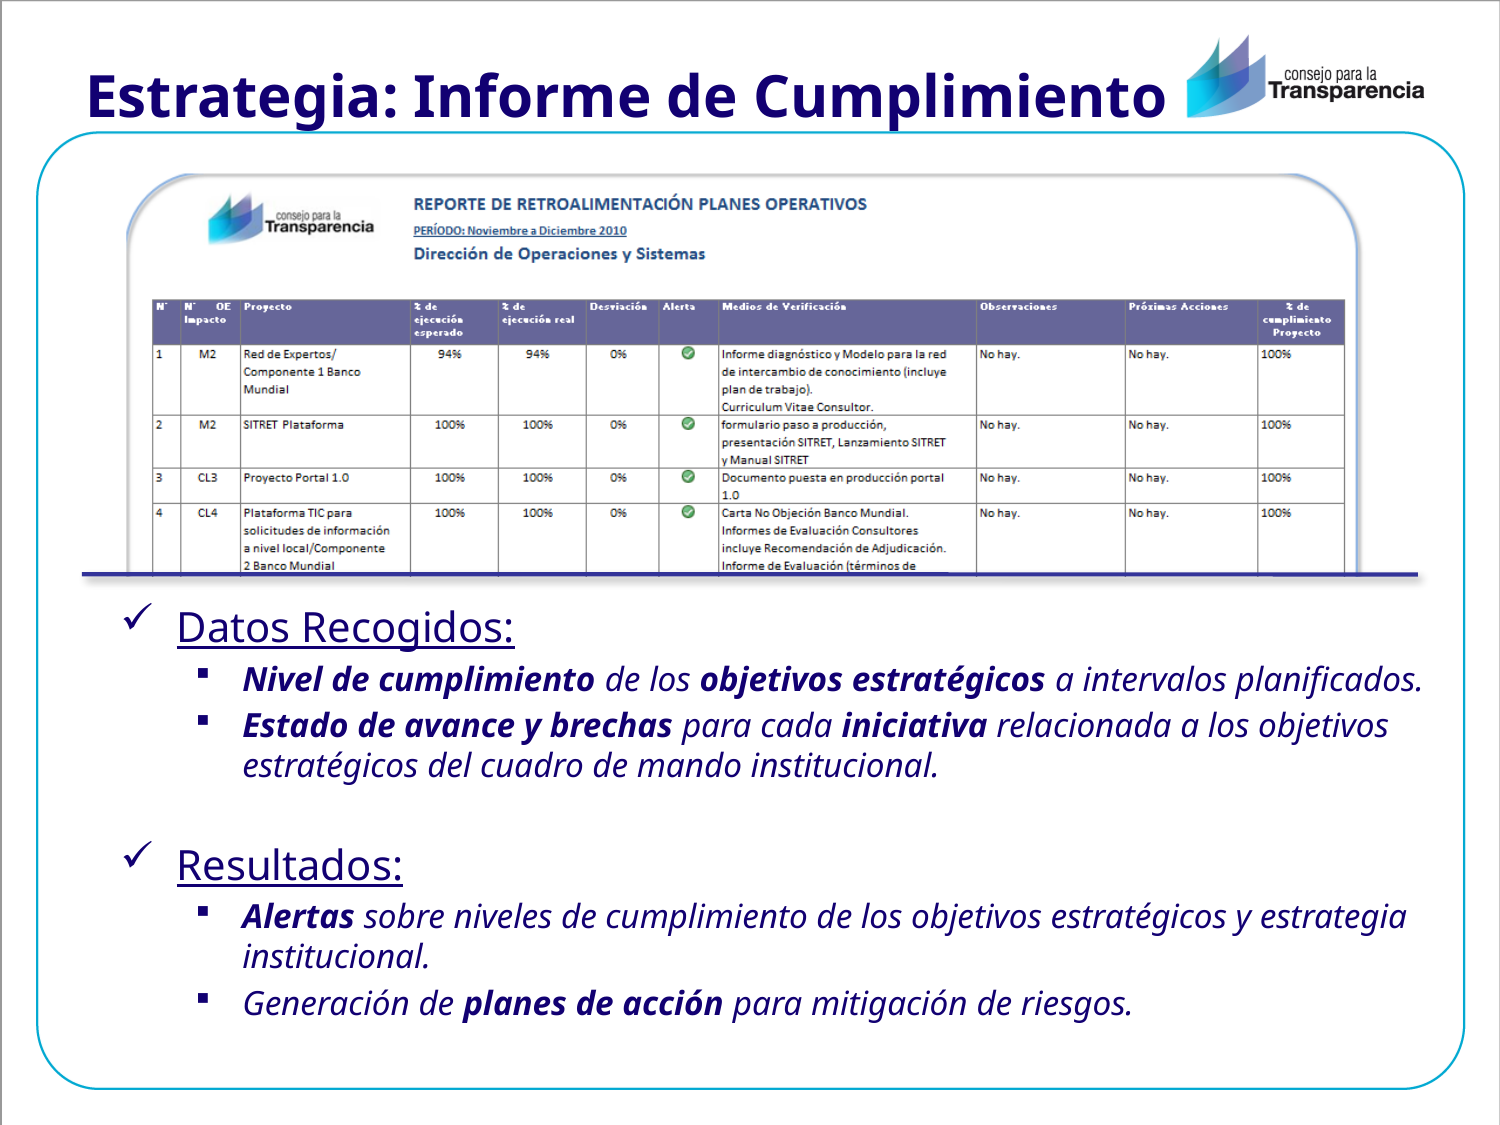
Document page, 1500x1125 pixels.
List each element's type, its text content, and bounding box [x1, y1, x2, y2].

picture [39, 134, 1462, 1087]
list Datos Recogidos: Nivel de cumplimiento de los objetivos estratégicos a intervalos planificados. Estado de avance y brechas para cada iniciativa relacionada a los objetivos estratégicos del cuadro de mando institucional. Resultados: Alertas sobre niveles de cumplimiento de los objetivos estratégicos y estrategia institucional. Generación de planes de acción para mitigación de riesgos. [105, 593, 1441, 1067]
picture [0, 0, 1500, 1125]
title Estrategia: Informe de Cumplimiento [70, 0, 1346, 188]
